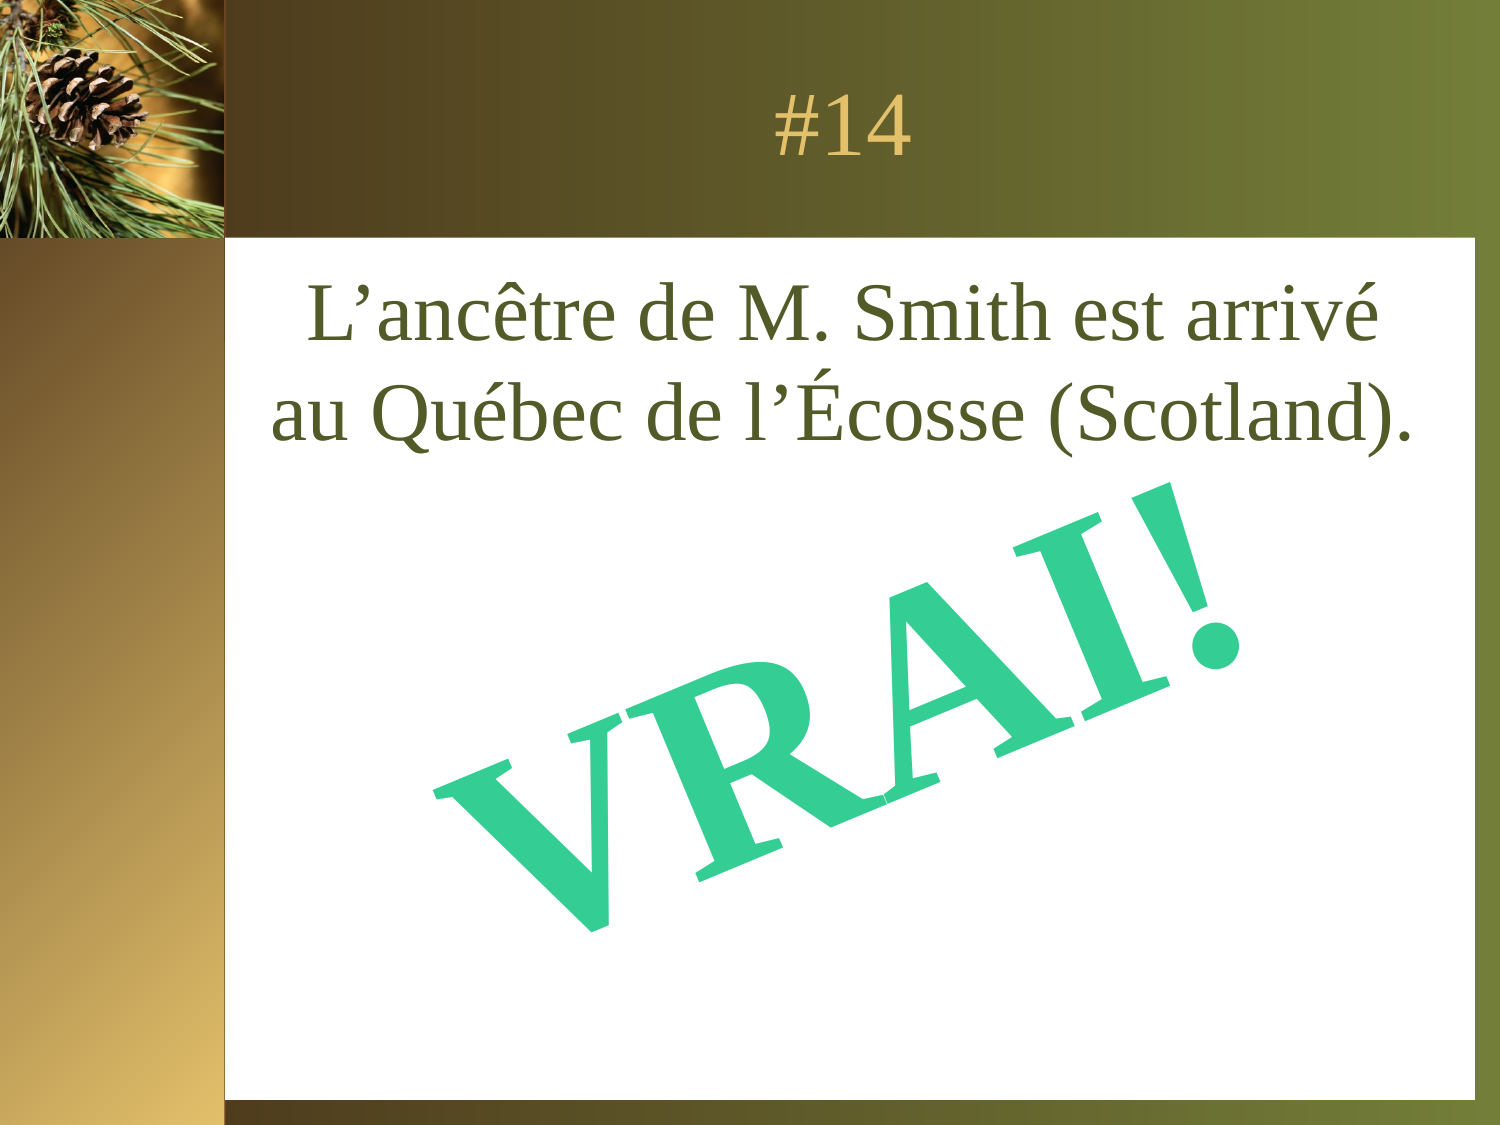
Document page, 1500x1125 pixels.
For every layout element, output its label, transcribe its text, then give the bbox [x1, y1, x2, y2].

picture [0, 0, 224, 238]
title #14 [249, 24, 1438, 213]
text_box VRAI! [374, 367, 1308, 1031]
list L’ancêtre de M. Smith est arrivé au Québec de l’Écosse (Scotland). [249, 249, 1438, 1088]
